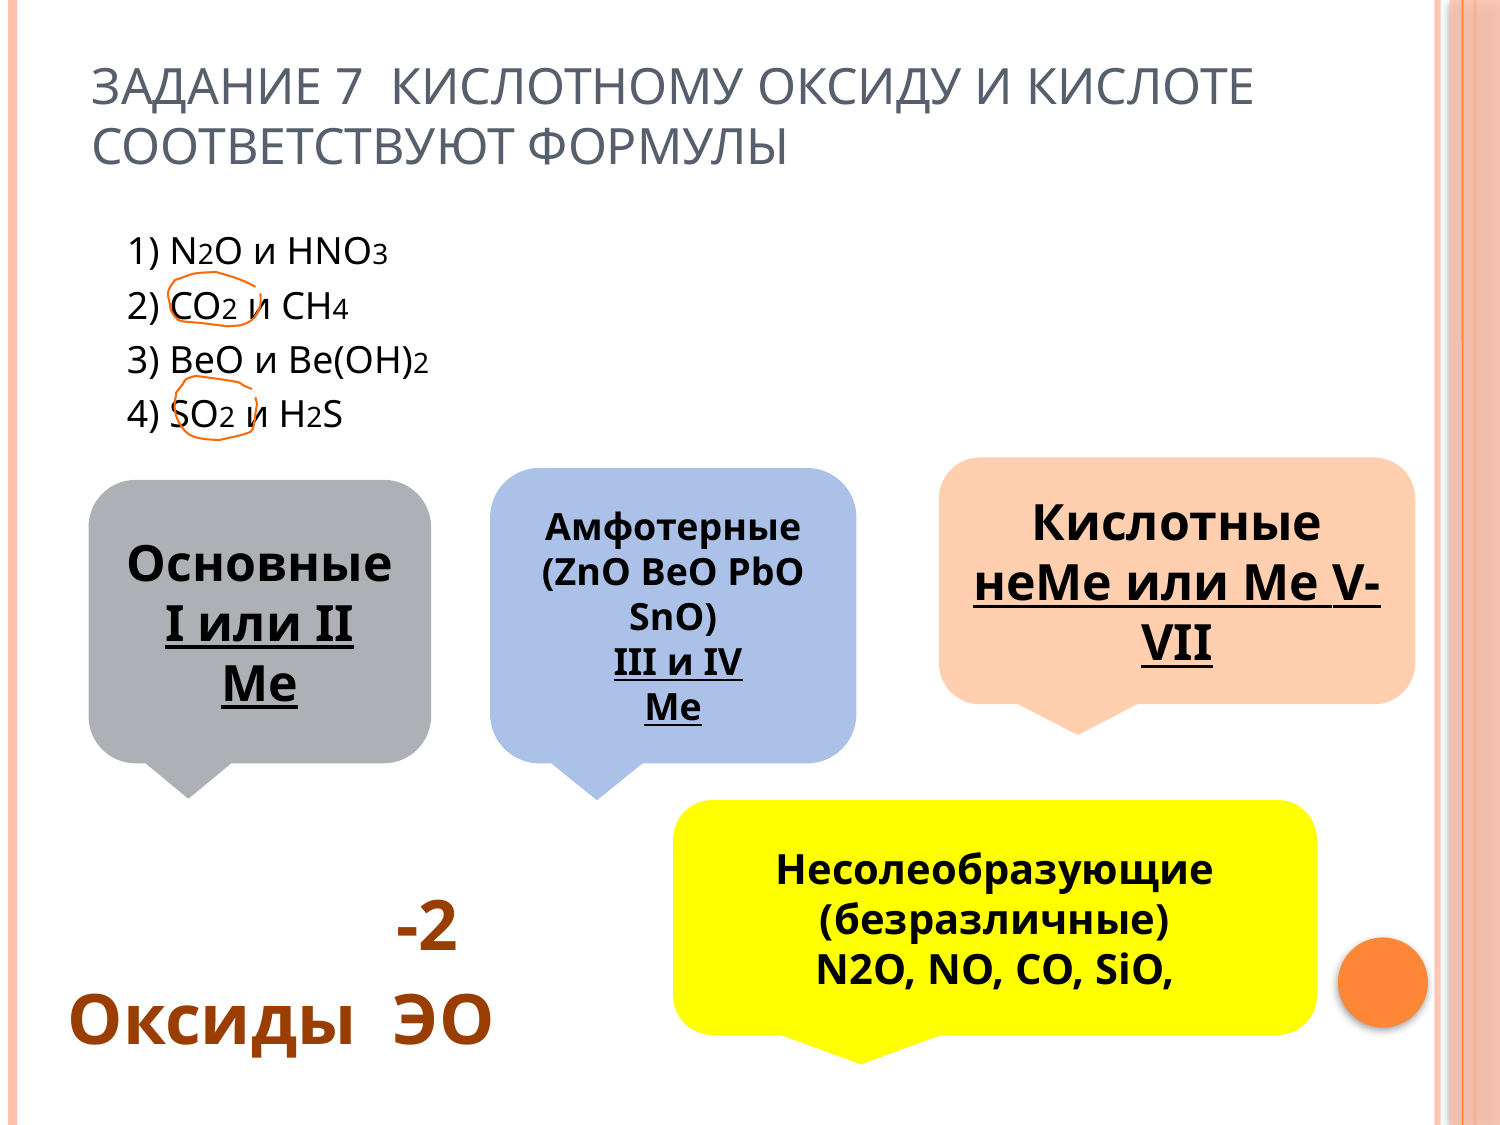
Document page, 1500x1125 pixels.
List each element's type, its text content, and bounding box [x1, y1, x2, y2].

text_box Амфотерные (ZnO BeO PbO SnO) III и IV Me [488, 465, 859, 802]
title Задание 7 Кислотному оксиду и кислоте соответствуют формулы [76, 19, 1302, 183]
text_box Основные I или II Мe [86, 477, 434, 801]
list -2 Оксиды ЭO [53, 426, 1447, 1071]
text_box Несолеобразующие (безразличные) N2O, NO, CO, SiO, [671, 797, 1320, 1067]
list 1) N2O и HNO3 2) CO2 и CH4 3) BeO и Be(OH)2 4) SO2 и H2S [112, 219, 1284, 426]
text_box Кислотные неMe или Ме V-VII [936, 455, 1418, 737]
text_box [166, 270, 262, 328]
text_box [173, 374, 259, 442]
